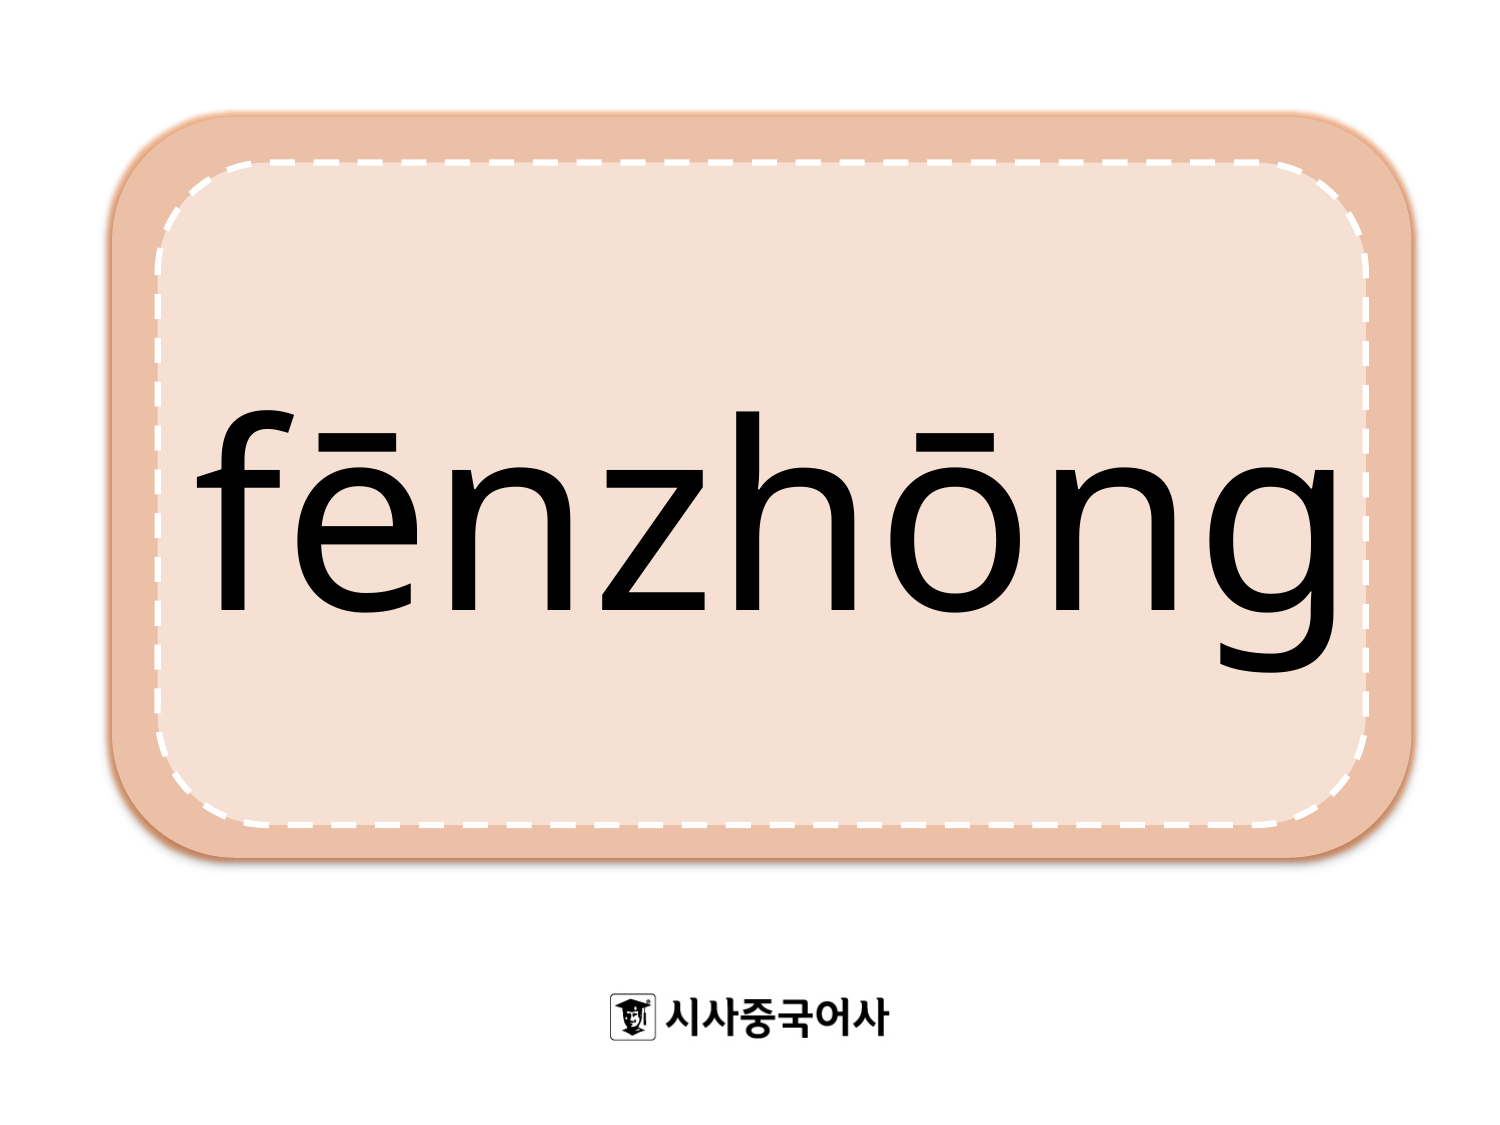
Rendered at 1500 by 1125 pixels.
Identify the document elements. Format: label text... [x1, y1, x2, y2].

text_box fēnzhōng [171, 160, 1380, 824]
picture [602, 987, 898, 1047]
